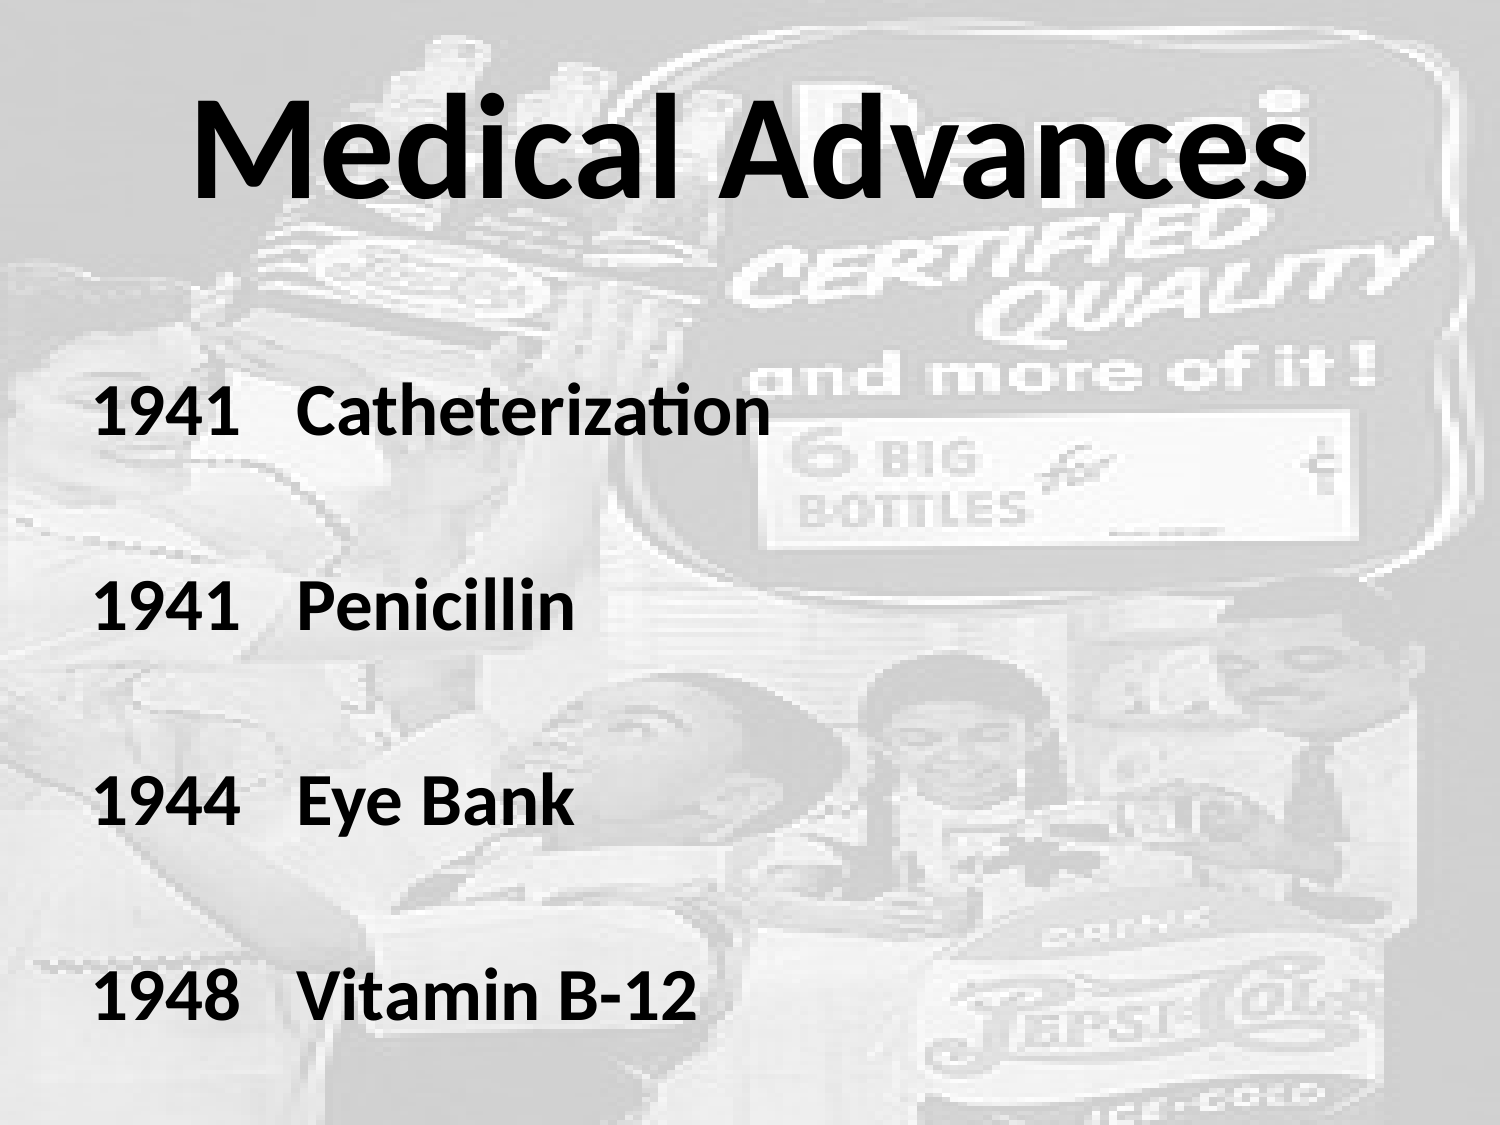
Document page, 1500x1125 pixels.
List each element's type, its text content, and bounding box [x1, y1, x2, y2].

list 1941 Catheterization 1941 Penicillin 1944 Eye Bank 1948 Vitamin B-12 [75, 262, 1425, 1005]
title Medical Advances [75, 45, 1425, 233]
